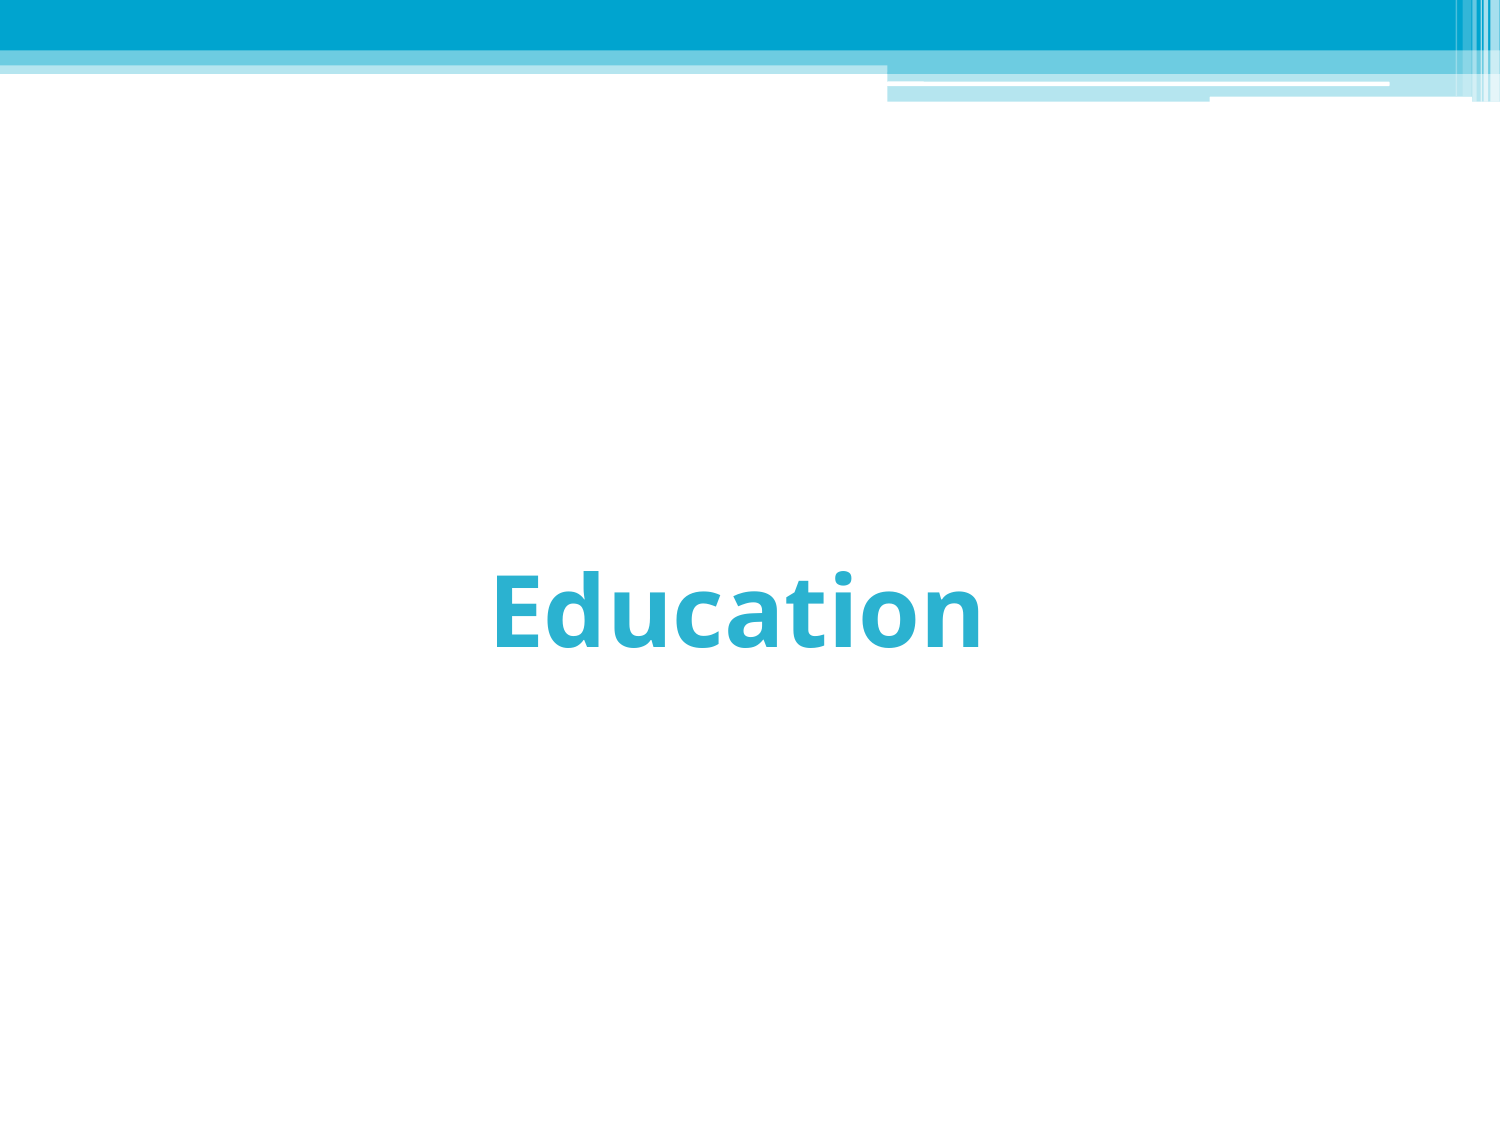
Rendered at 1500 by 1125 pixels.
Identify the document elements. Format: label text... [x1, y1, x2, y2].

title Education [99, 537, 1375, 675]
